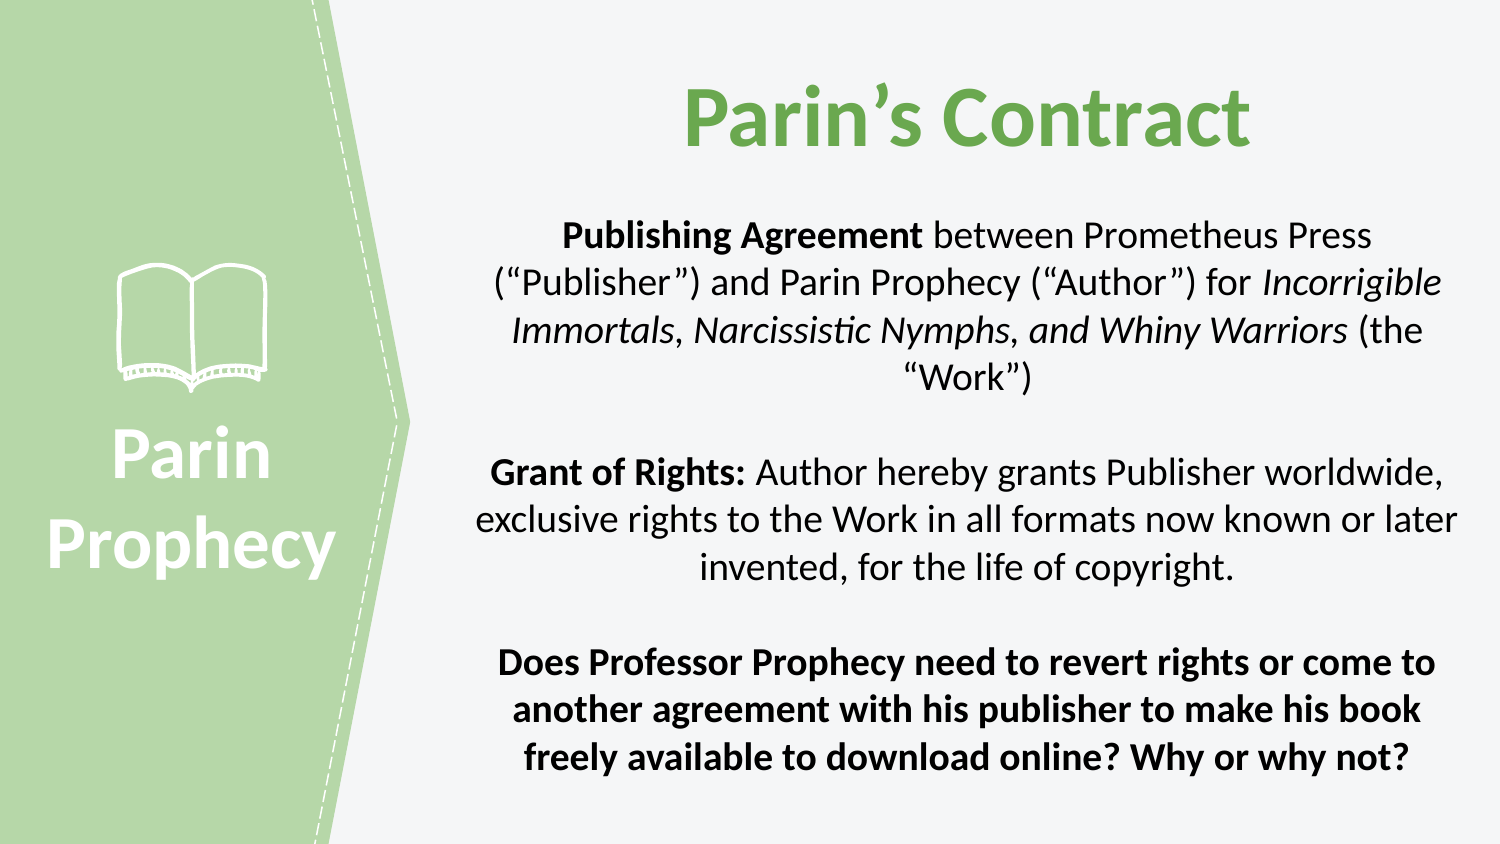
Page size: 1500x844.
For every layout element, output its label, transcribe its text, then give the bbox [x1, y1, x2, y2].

text_box Parin Prophecy [0, 364, 384, 599]
text_box Parin’s Contract [435, 26, 1500, 179]
text_box [116, 262, 268, 393]
text_box Publishing Agreement between Prometheus Press (“Publisher”) and Parin Prophecy (“Author”) for Incorrigible Immortals, Narcissistic Nymphs, and Whiny Warriors (the “Work”) Grant of Rights: Author hereby grants Publisher worldwide, exclusive rights to the Work in all formats now known or later invented, for the life of copyright. Does Professor Prophecy need to revert rights or come to another agreement with his publisher to make his book freely available to download online? Why or why not? [459, 193, 1476, 774]
